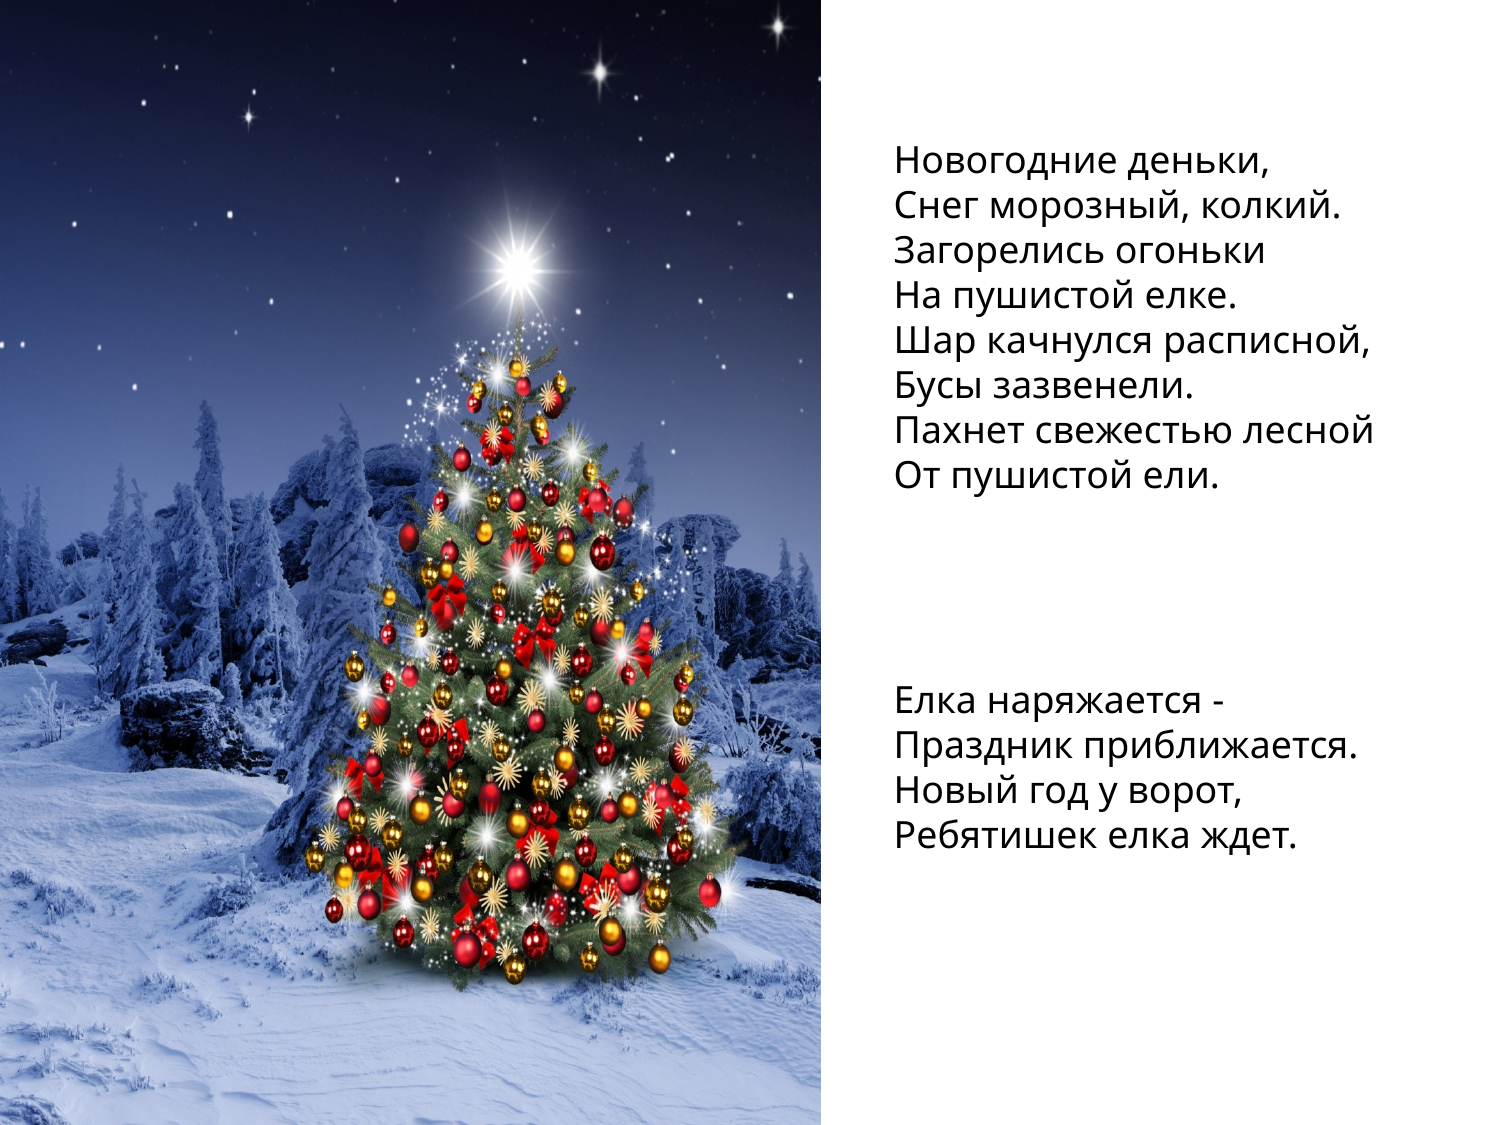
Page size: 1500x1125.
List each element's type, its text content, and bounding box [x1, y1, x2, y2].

picture [0, 0, 821, 1125]
text_box Новогодние деньки, Снег морозный, колкий. Загорелись огоньки На пушистой елке. Шар качнулся расписной, Бусы зазвенели. Пахнет свежестью лесной От пушистой ели. Елка наряжается - Праздник приближается. Новый год у ворот, Ребятишек елка ждет. [878, 128, 1430, 909]
